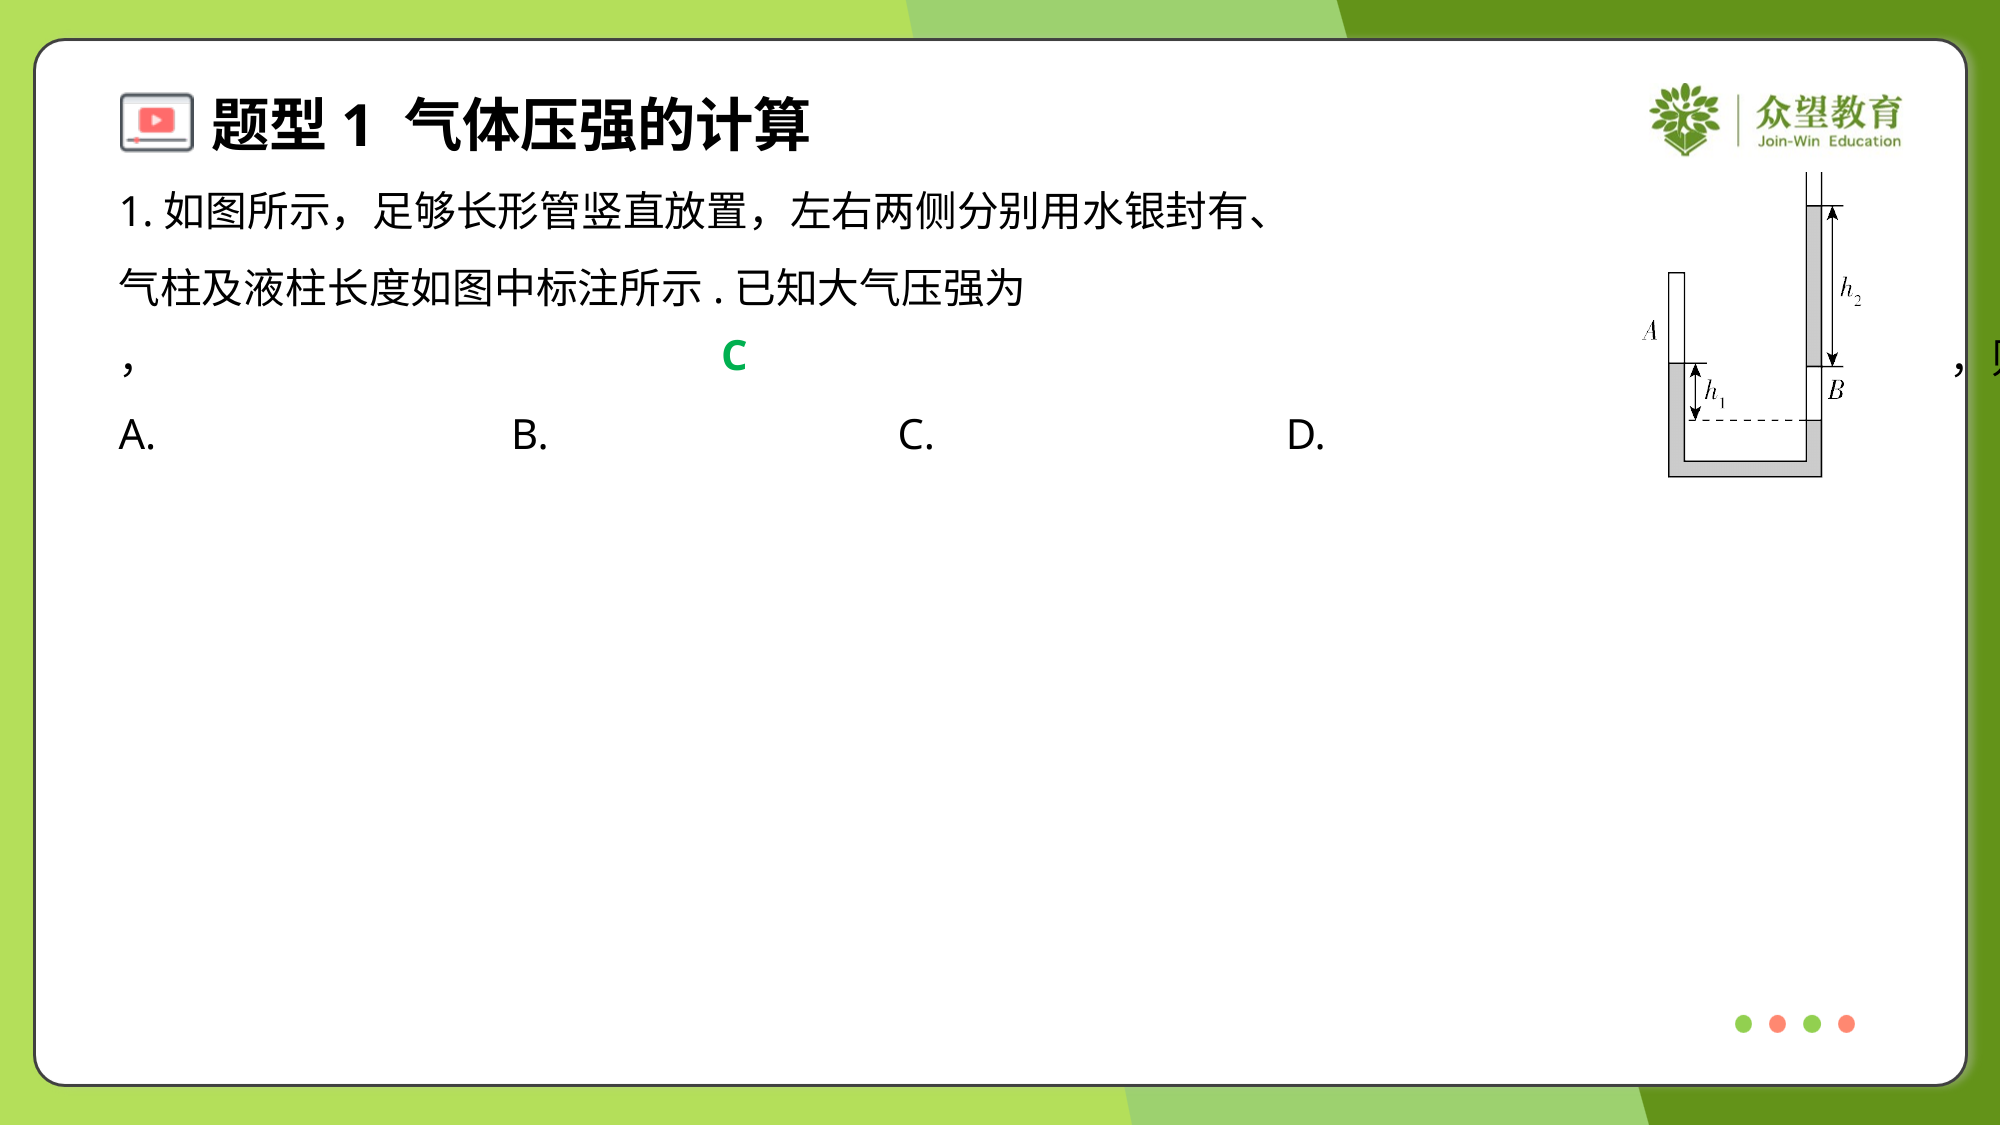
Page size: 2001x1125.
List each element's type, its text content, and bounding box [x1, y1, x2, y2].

picture [0, 0, 2000, 1125]
text_box C [705, 308, 764, 373]
